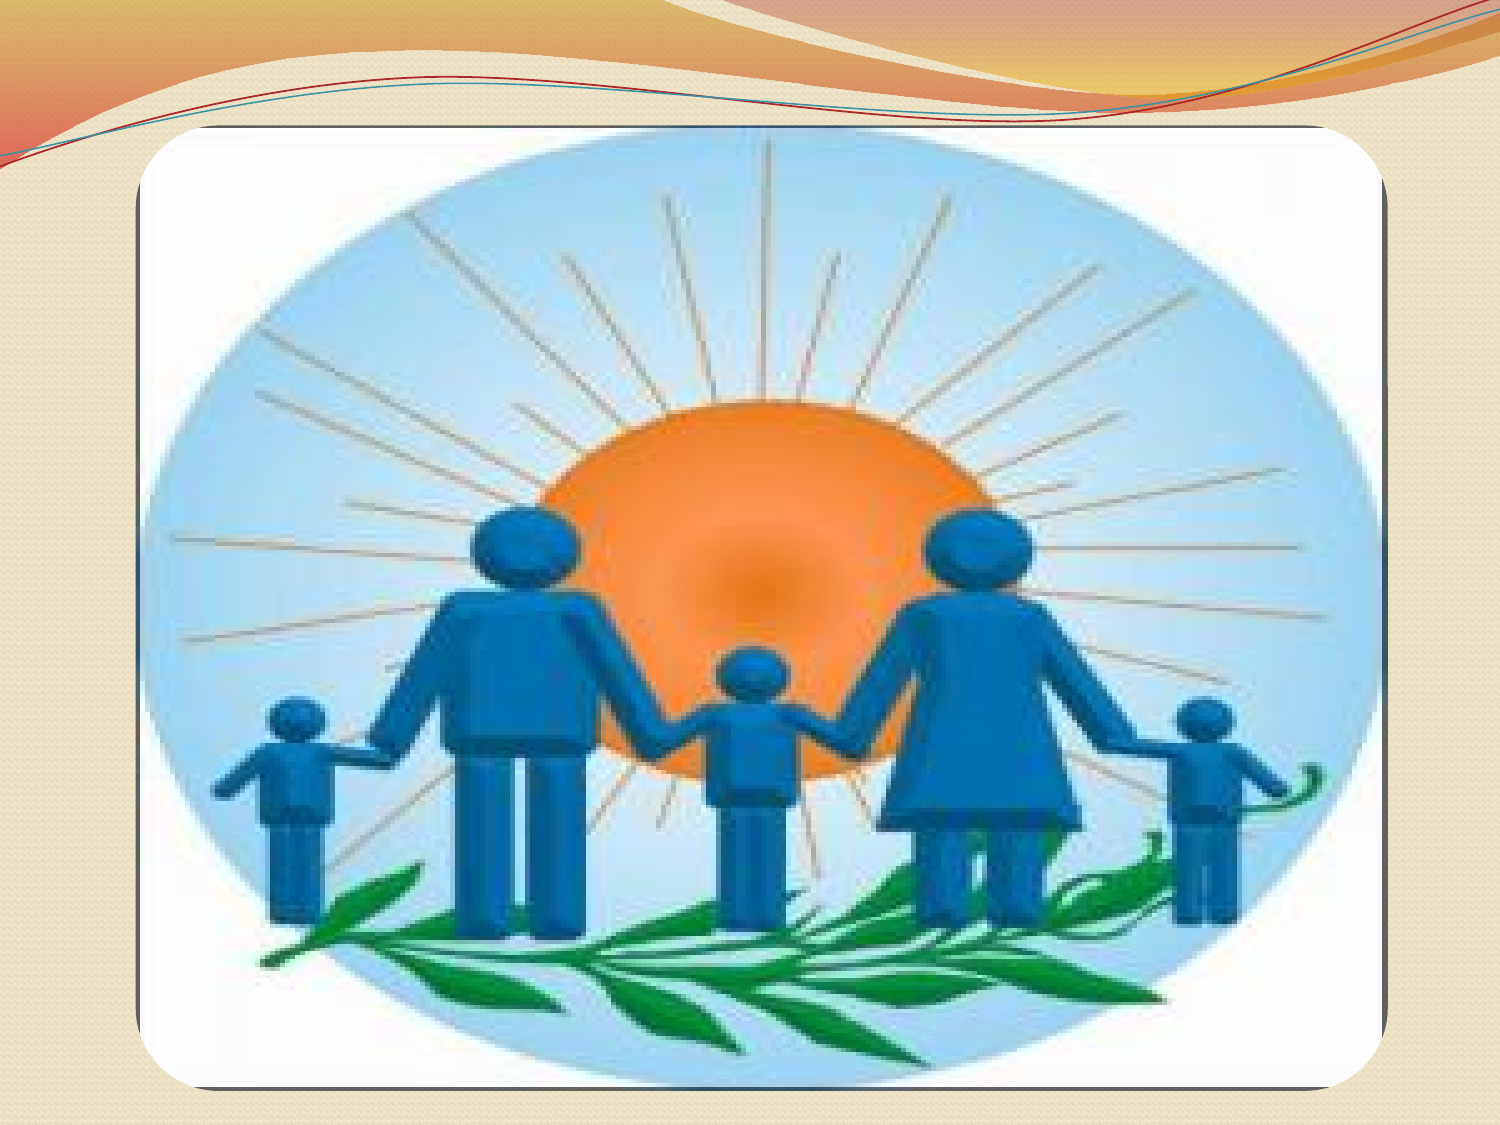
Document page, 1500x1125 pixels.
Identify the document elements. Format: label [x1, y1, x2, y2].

picture [135, 125, 1389, 1092]
